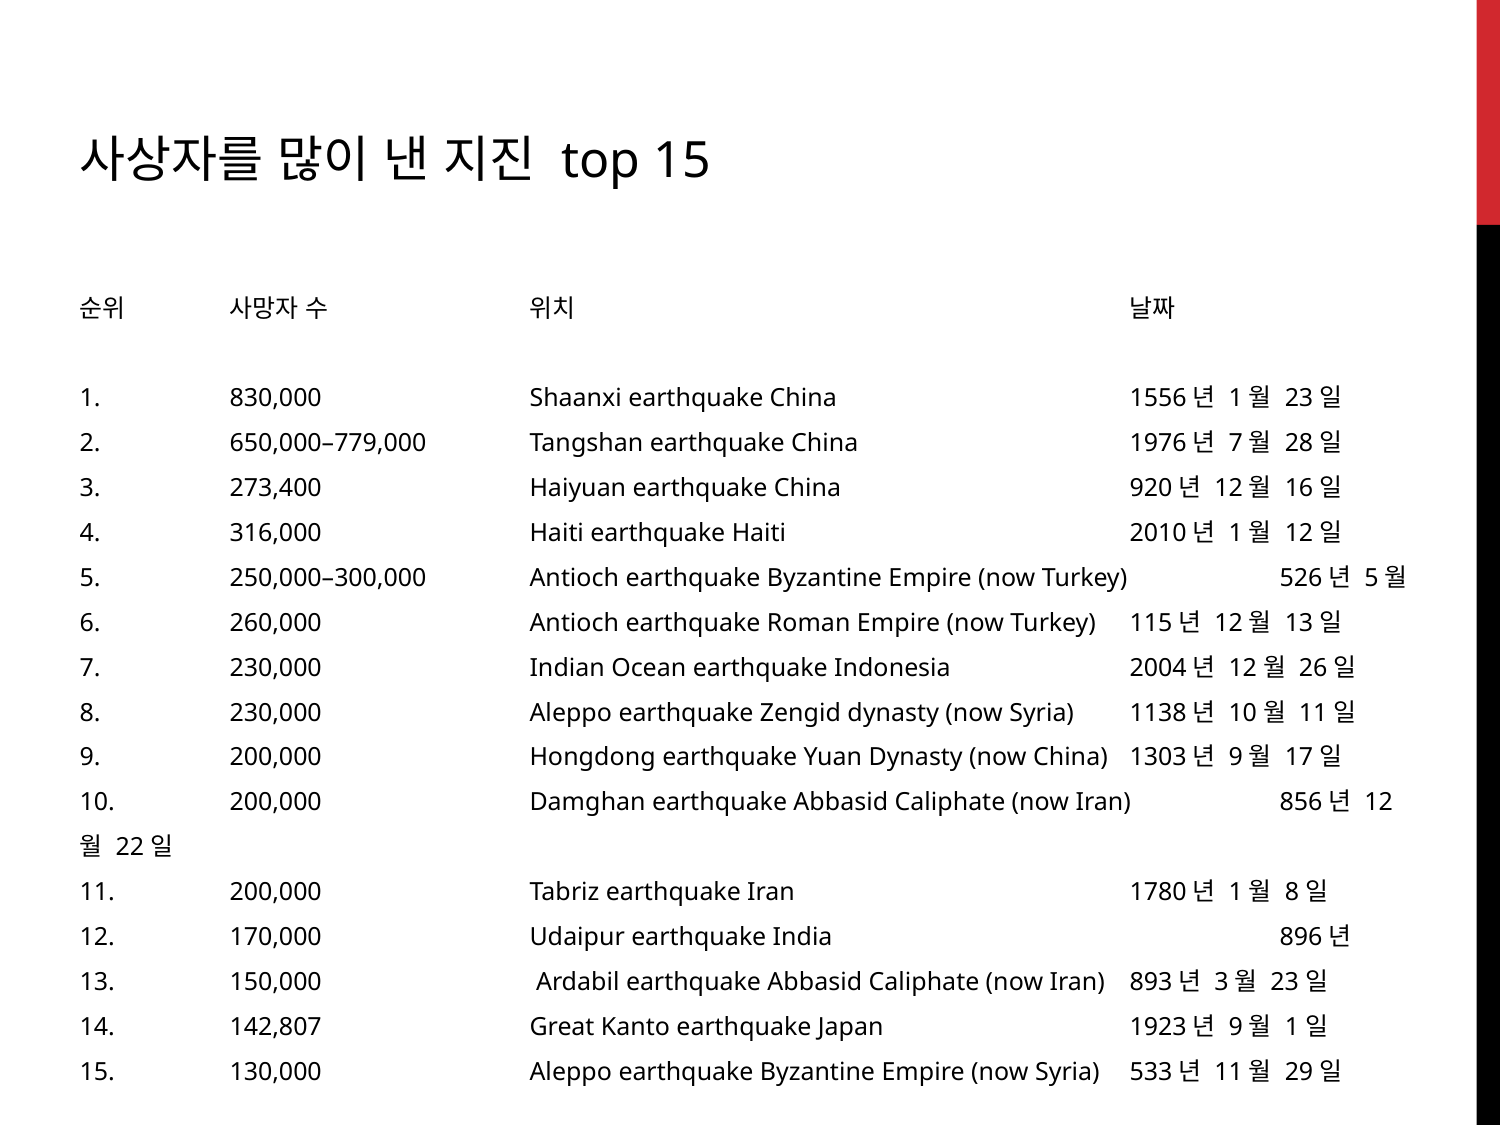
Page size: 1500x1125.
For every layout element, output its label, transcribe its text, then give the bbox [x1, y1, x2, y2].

text_box 사상자를 많이 낸 지진 top 15 순위 사망자 수 위치 날짜 1. 830,000 Shaanxi earthquake China 1556년 1월 23일 2. 650,000–779,000 Tangshan earthquake China 1976년 7월 28일 3. 273,400 Haiyuan earthquake China 920년 12월 16일 4. 316,000 Haiti earthquake Haiti 2010년 1월 12일 5. 250,000–300,000 Antioch earthquake Byzantine Empire (now Turkey) 526년 5월 6. 260,000 Antioch earthquake Roman Empire (now Turkey) 115년 12월 13일 7. 230,000 Indian Ocean earthquake Indonesia 2004년 12월 26일 8. 230,000 Aleppo earthquake Zengid dynasty (now Syria) 1138년 10월 11일 9. 200,000 Hongdong earthquake Yuan Dynasty (now China) 1303년 9월 17일 10. 200,000 Damghan earthquake Abbasid Caliphate (now Iran) 856년 12월 22일 11. 200,000 Tabriz earthquake Iran 1780년 1월 8일 12. 170,000 Udaipur earthquake India 896년 13. 150,000 Ardabil earthquake Abbasid Caliphate (now Iran) 893년 3월 23일 14. 142,807 Great Kanto earthquake Japan 1923년 9월 1일 15. 130,000 Aleppo earthquake Byzantine Empire (now Syria) 533년 11월 29일 [64, 89, 1436, 1093]
